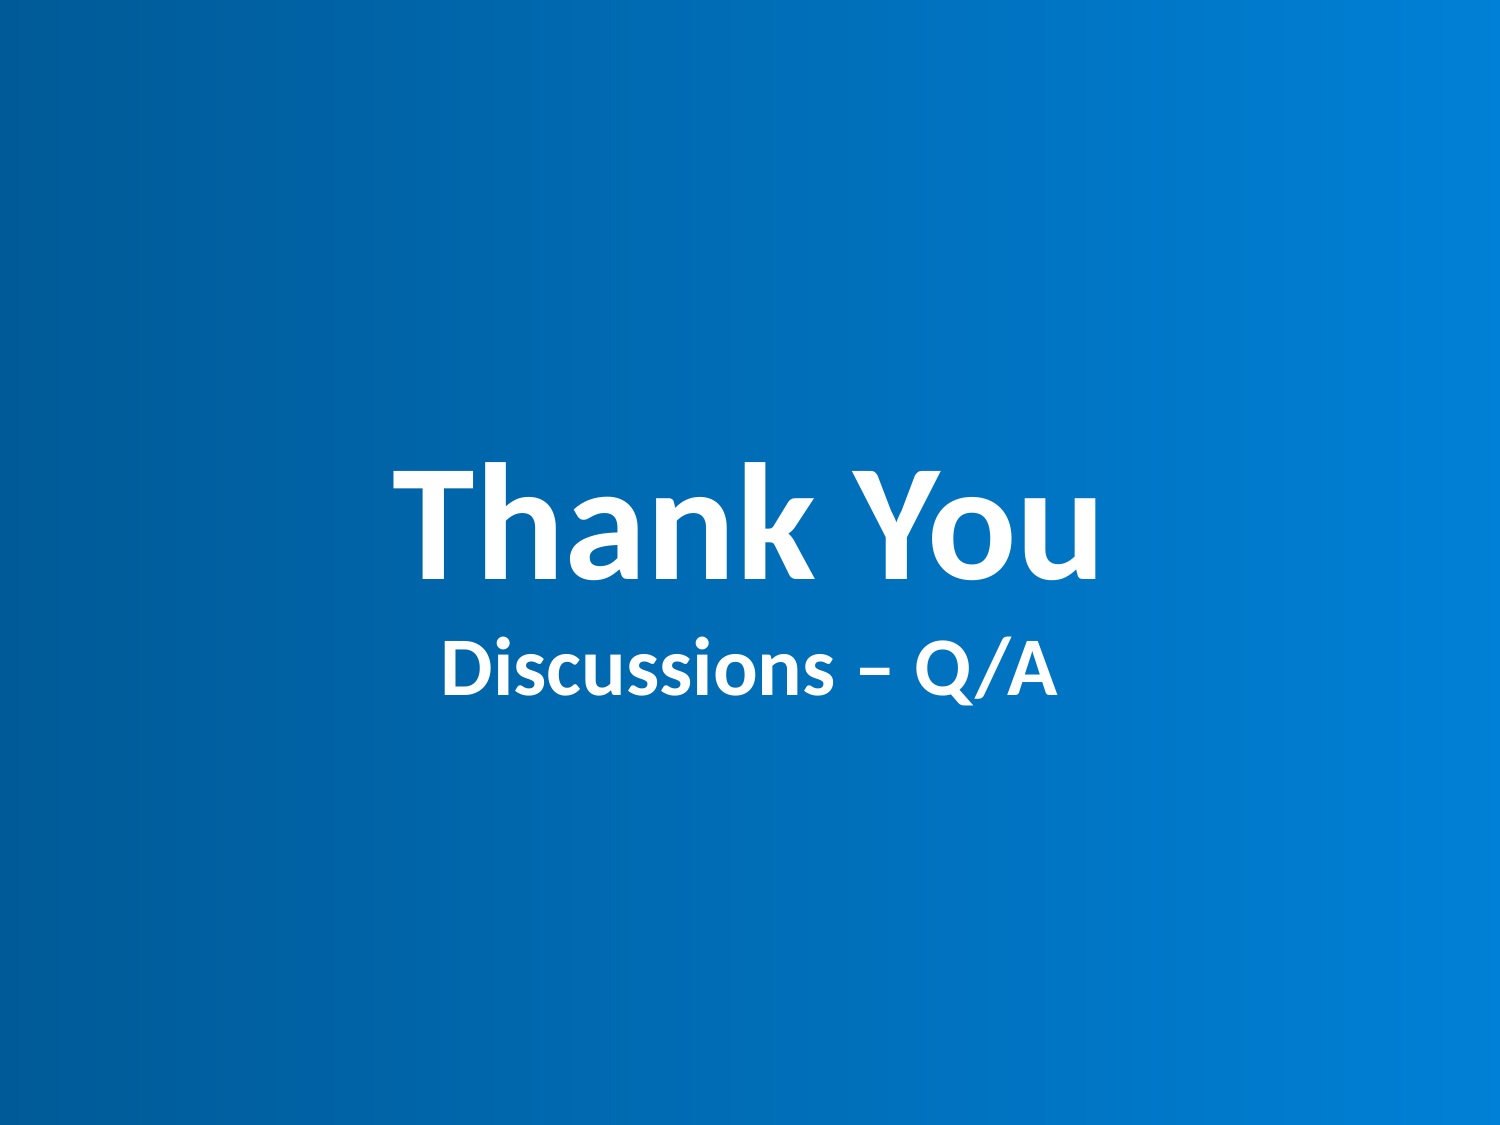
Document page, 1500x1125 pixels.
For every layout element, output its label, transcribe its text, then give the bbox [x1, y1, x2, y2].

title Thank You Discussions – Q/A [0, 0, 1500, 1125]
